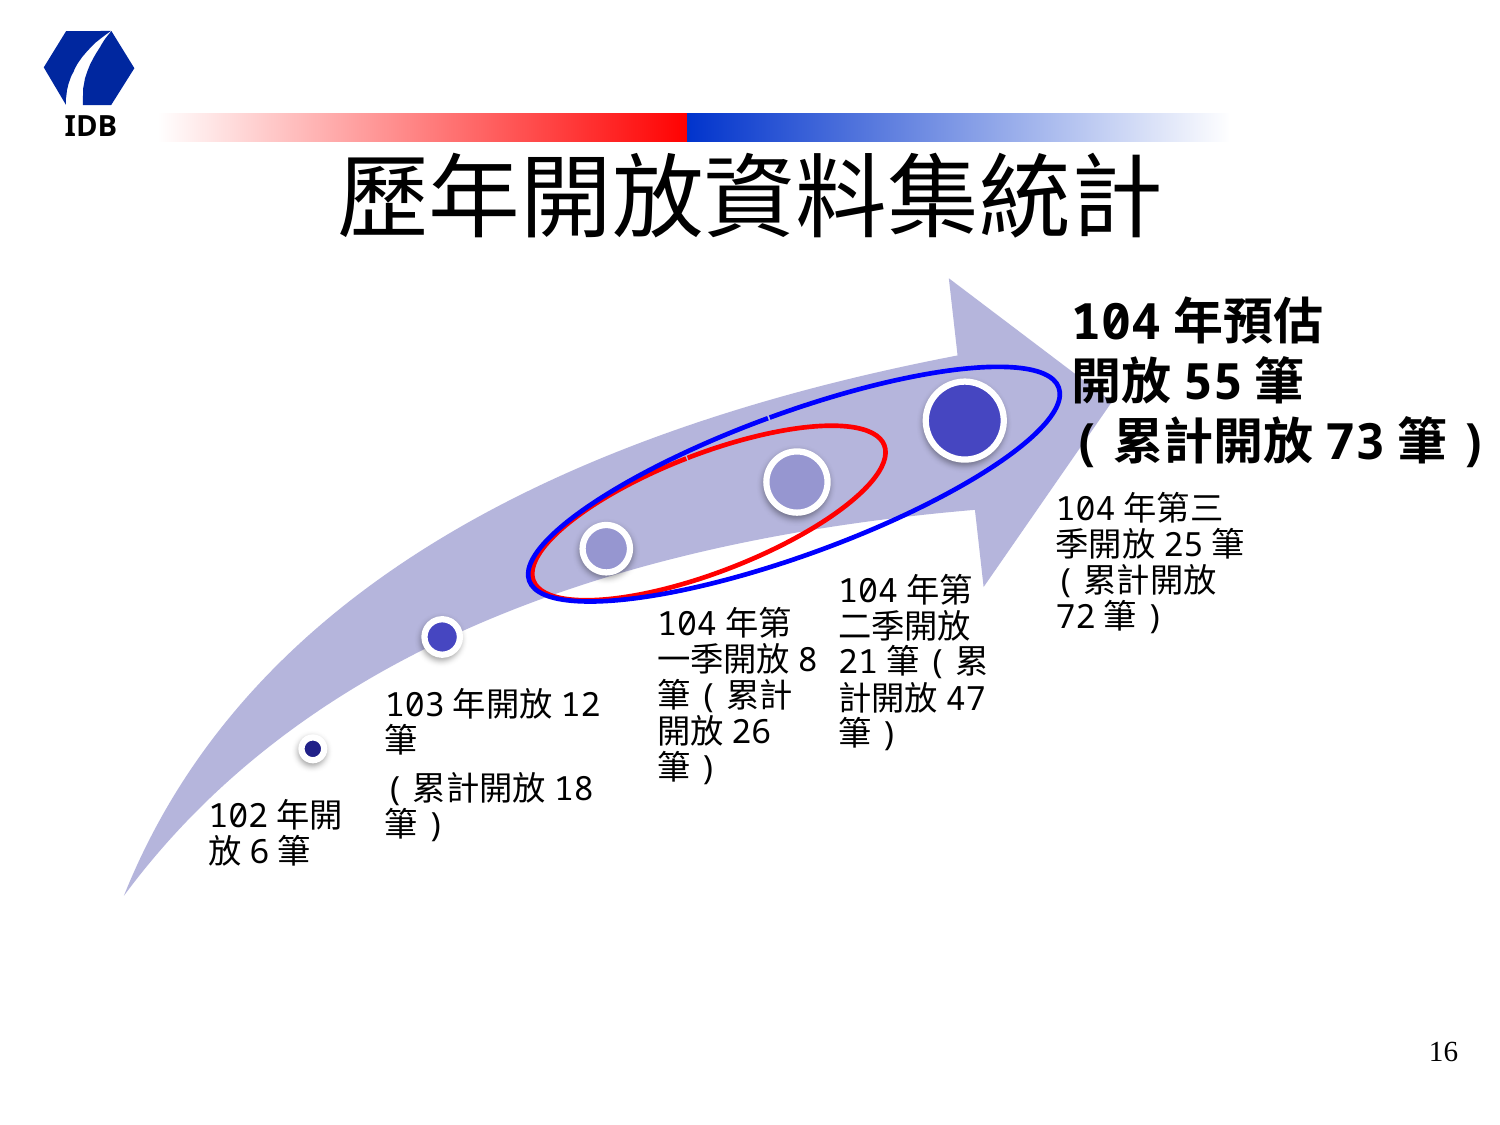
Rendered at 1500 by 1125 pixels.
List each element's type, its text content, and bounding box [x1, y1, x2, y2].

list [69, 278, 1345, 897]
slide_number 16 [1160, 1024, 1474, 1101]
title 歷年開放資料集統計 [112, 99, 1388, 281]
text_box 104年預估 開放55筆 (累計開放73筆) [1349, 281, 1500, 477]
